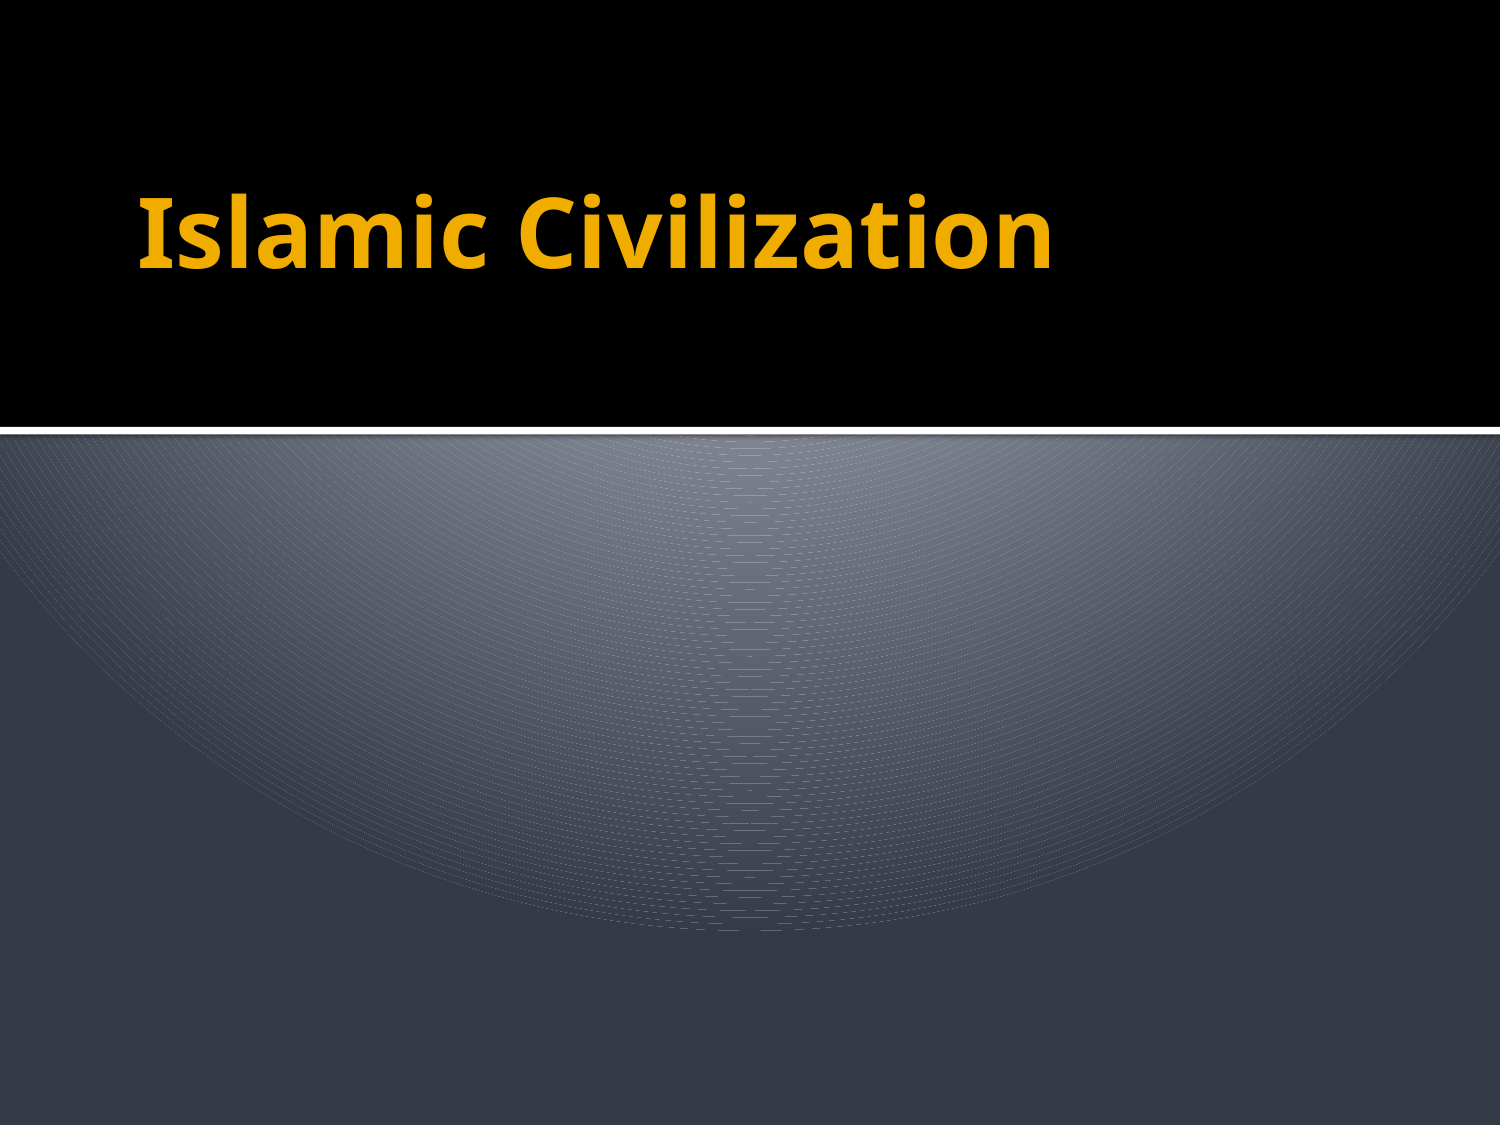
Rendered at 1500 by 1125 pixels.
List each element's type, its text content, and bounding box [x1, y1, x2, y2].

title Islamic Civilization [123, 19, 1438, 288]
